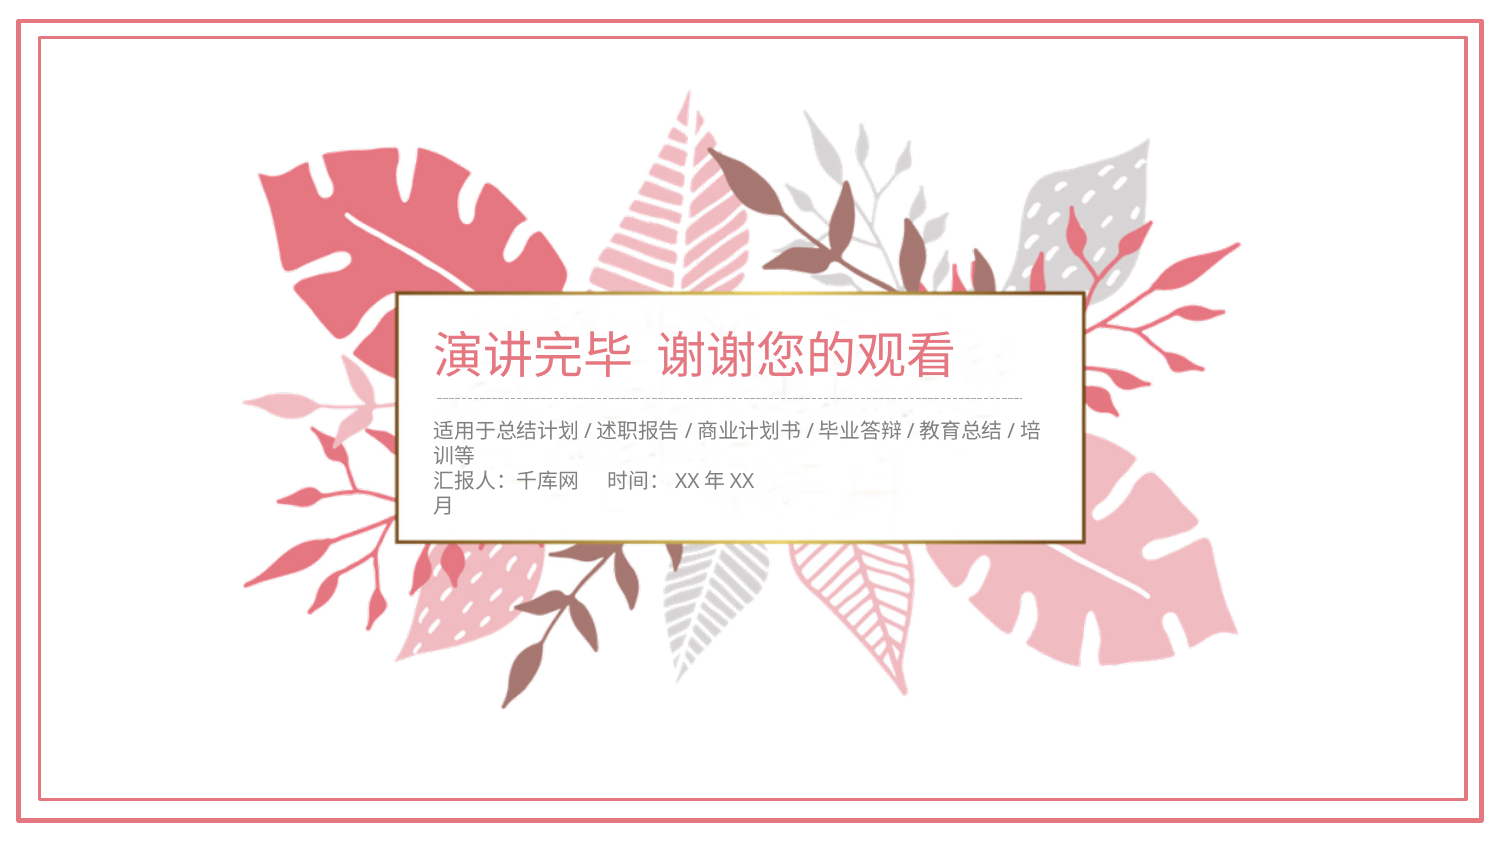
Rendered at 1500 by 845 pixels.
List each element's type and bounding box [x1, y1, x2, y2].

picture [217, 65, 1264, 742]
